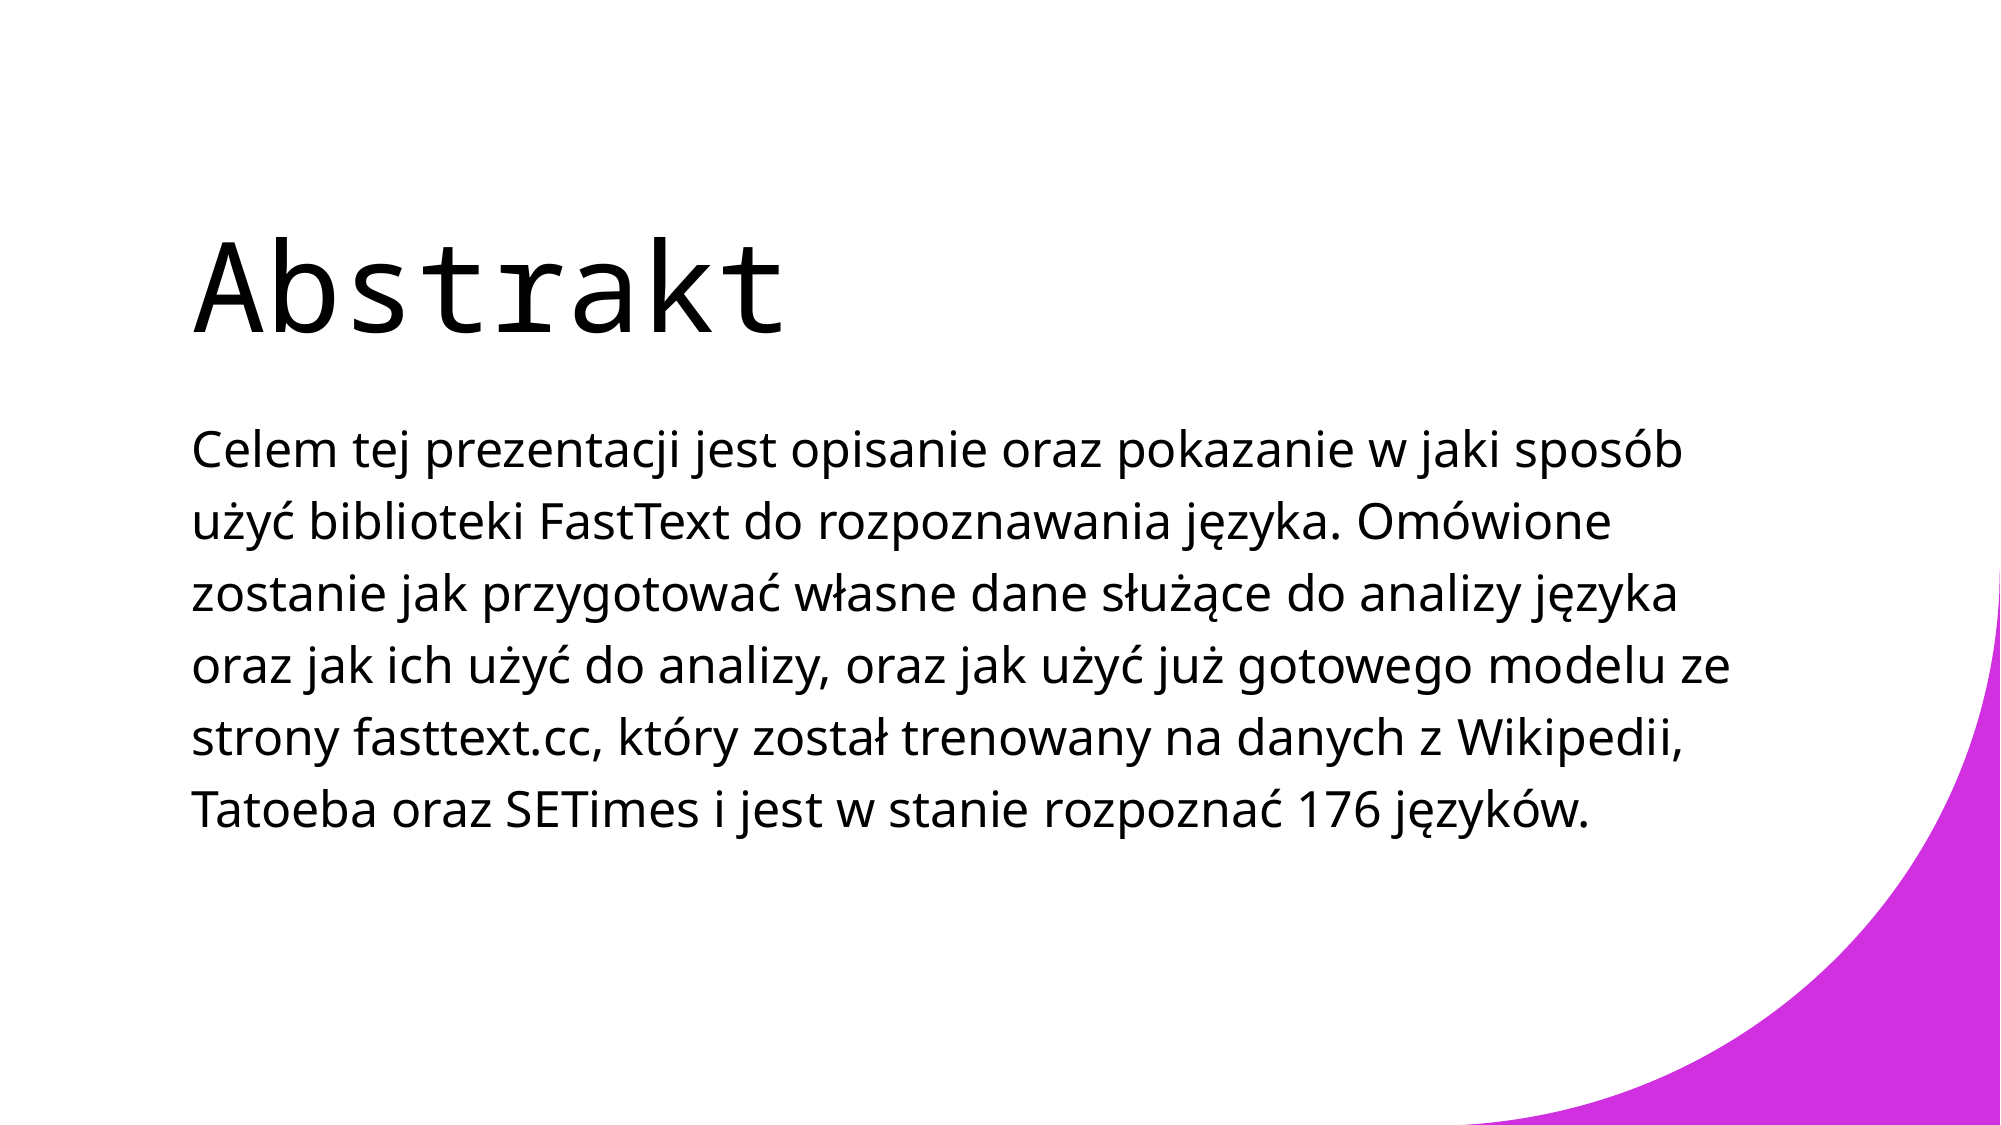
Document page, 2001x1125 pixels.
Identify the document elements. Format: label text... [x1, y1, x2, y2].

title Abstrakt [176, 118, 1809, 366]
list Celem tej prezentacji jest opisanie oraz pokazanie w jaki sposób użyć biblioteki FastText do rozpoznawania języka. Omówione zostanie jak przygotować własne dane służące do analizy języka oraz jak ich użyć do analizy, oraz jak użyć już gotowego modelu ze strony fasttext.cc, który został trenowany na danych z Wikipedii, Tatoeba oraz SETimes i jest w stanie rozpoznać 176 języków. [176, 398, 1809, 975]
